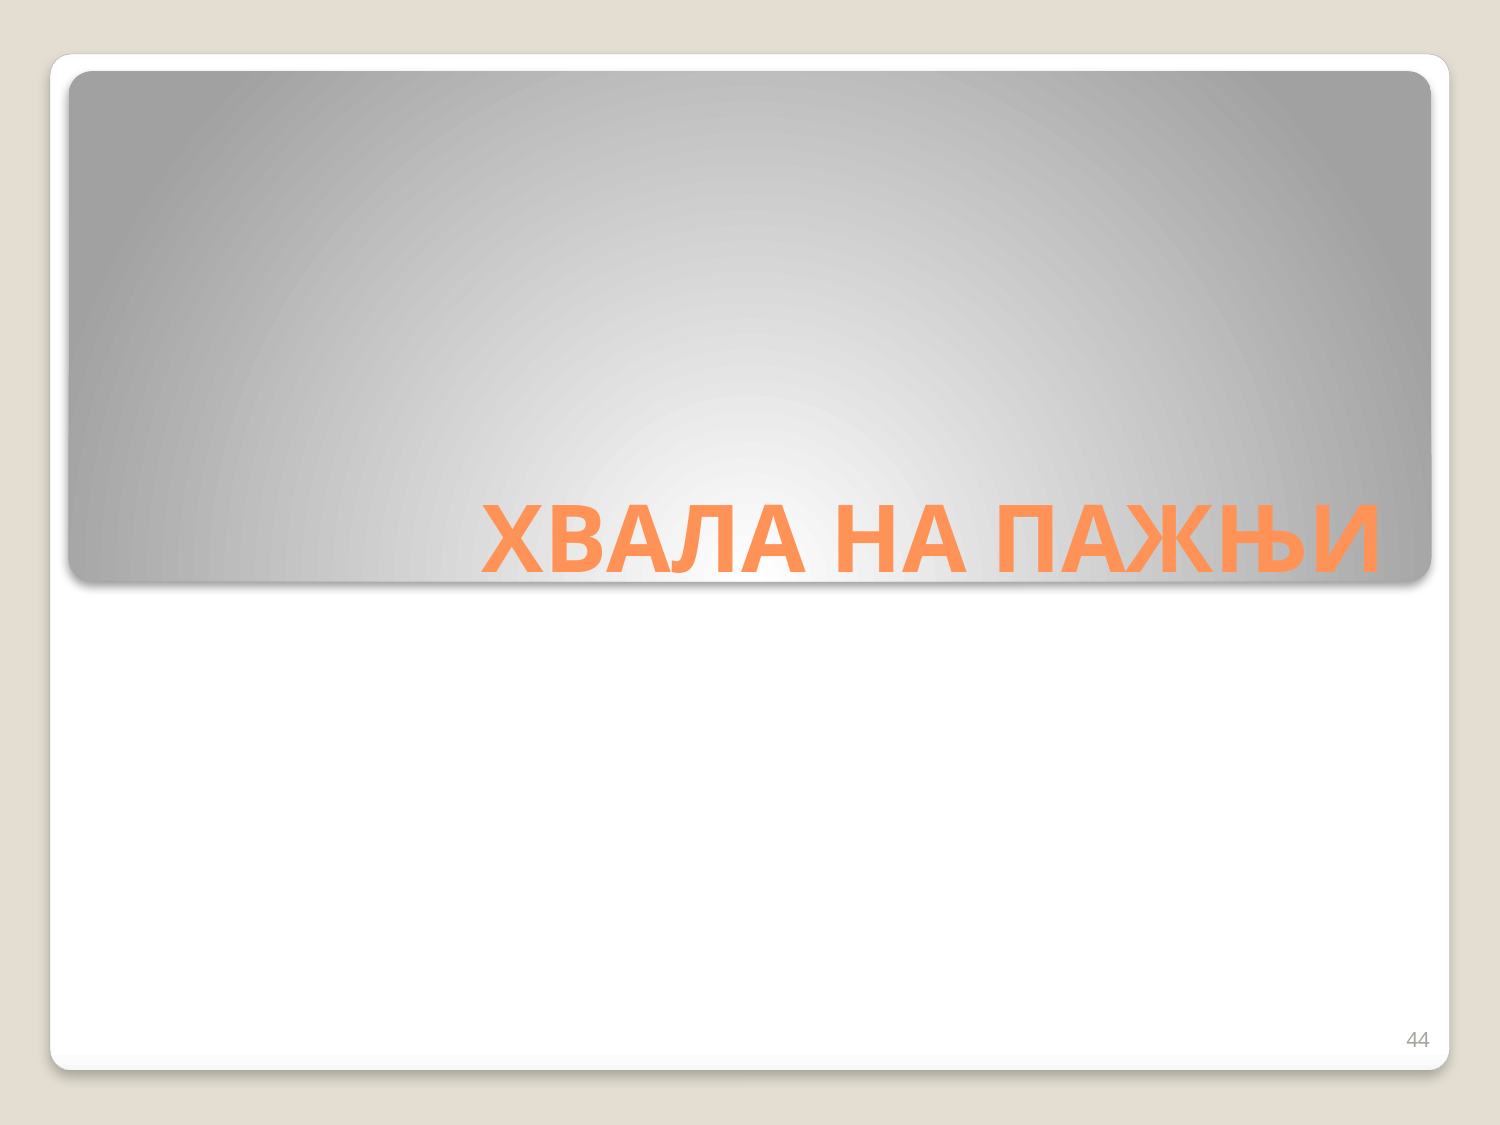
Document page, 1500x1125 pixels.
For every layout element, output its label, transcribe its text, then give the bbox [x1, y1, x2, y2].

title ХВАЛА НА ПАЖЊИ [118, 298, 1394, 599]
slide_number 44 [1369, 1002, 1445, 1063]
